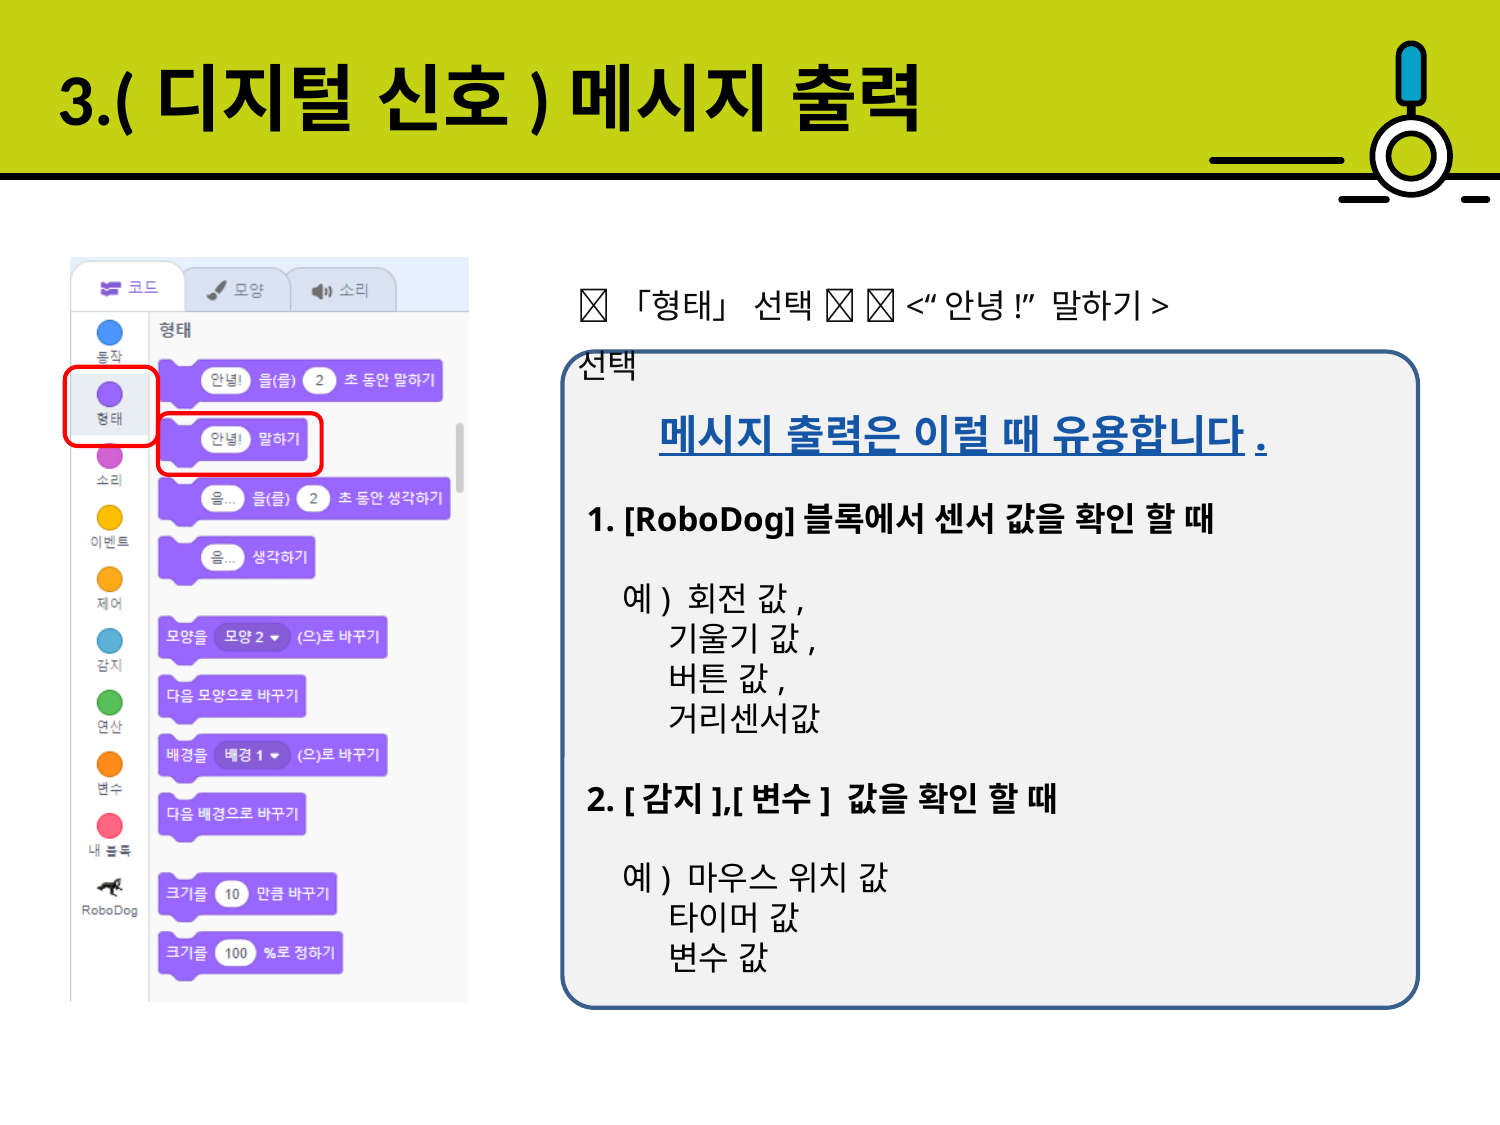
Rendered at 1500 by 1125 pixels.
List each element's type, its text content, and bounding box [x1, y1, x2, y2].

text_box 「형태」 선택  <“안녕!” 말하기> 선택 [562, 257, 1231, 393]
picture [70, 257, 469, 1003]
text_box 3.(디지털 신호)메시지 출력 [57, 52, 1014, 140]
text_box 메시지 출력은 이럴 때 유용합니다. 1. [RoboDog]블록에서 센서 값을 확인 할 때 예) 회전 값, 기울기 값, 버튼 값, 거리센서값 2. [감지],[변수] 값을 확인 할 때 예) 마우스 위치 값 타이머 값 변수 값 [560, 349, 1421, 1010]
